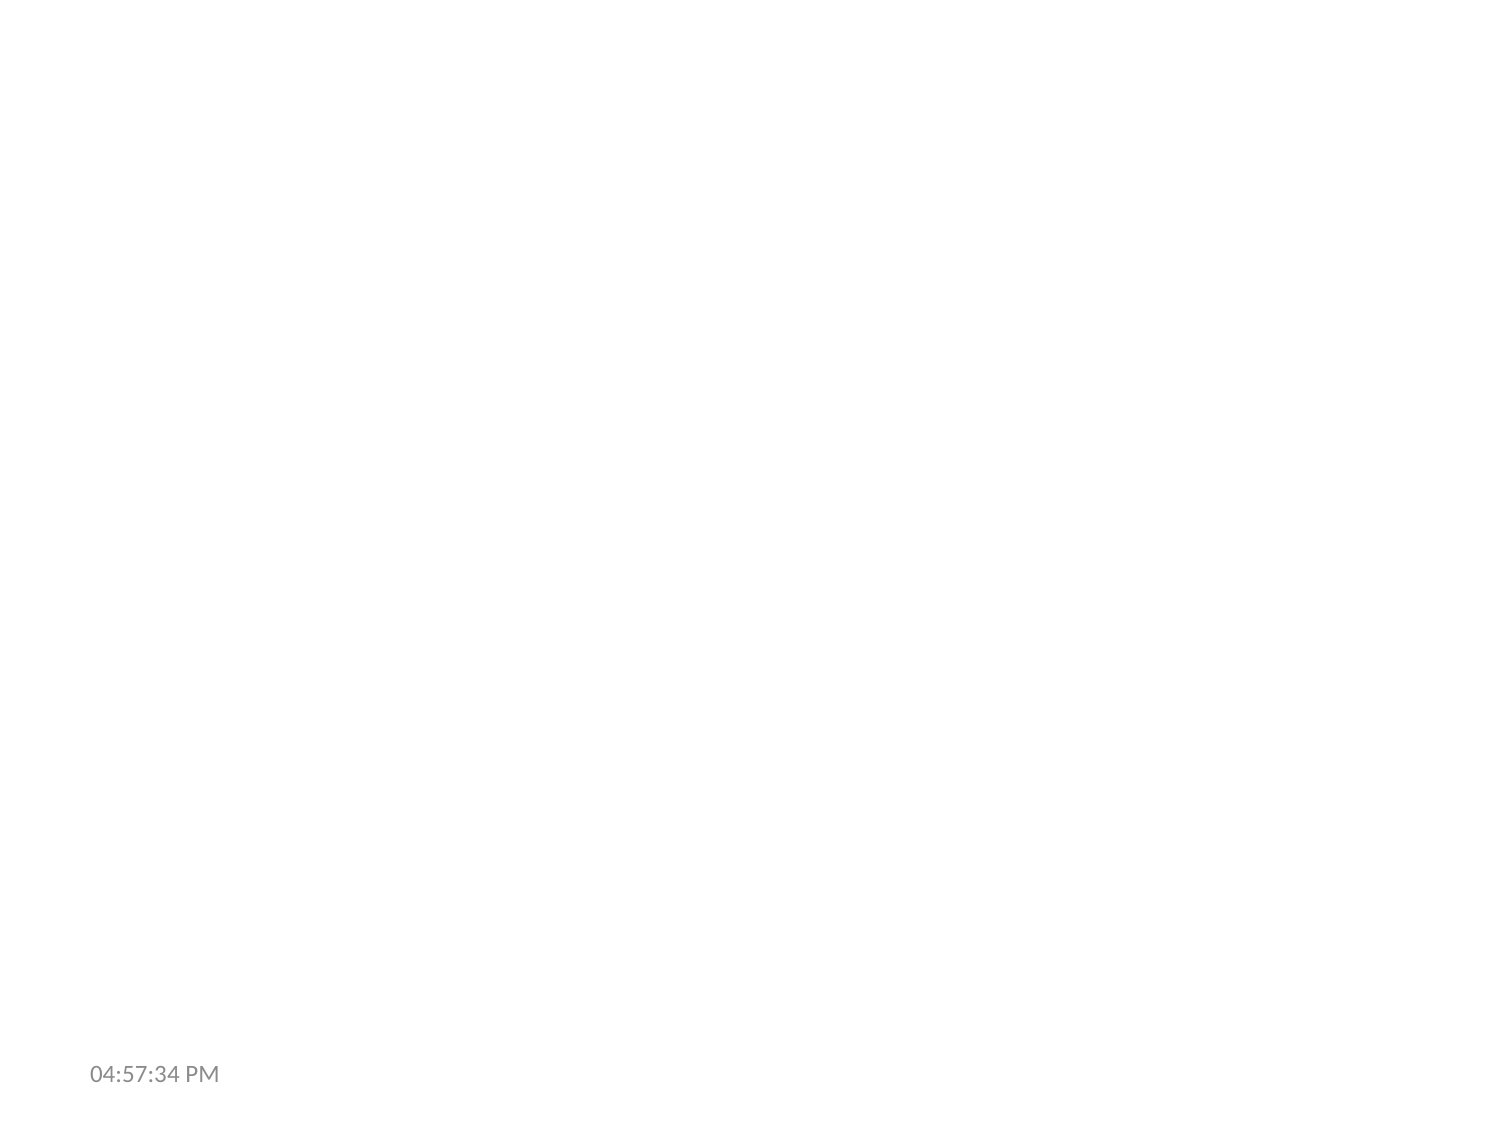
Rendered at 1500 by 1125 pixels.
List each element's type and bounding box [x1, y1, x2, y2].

slide_number [75, 1042, 425, 1103]
